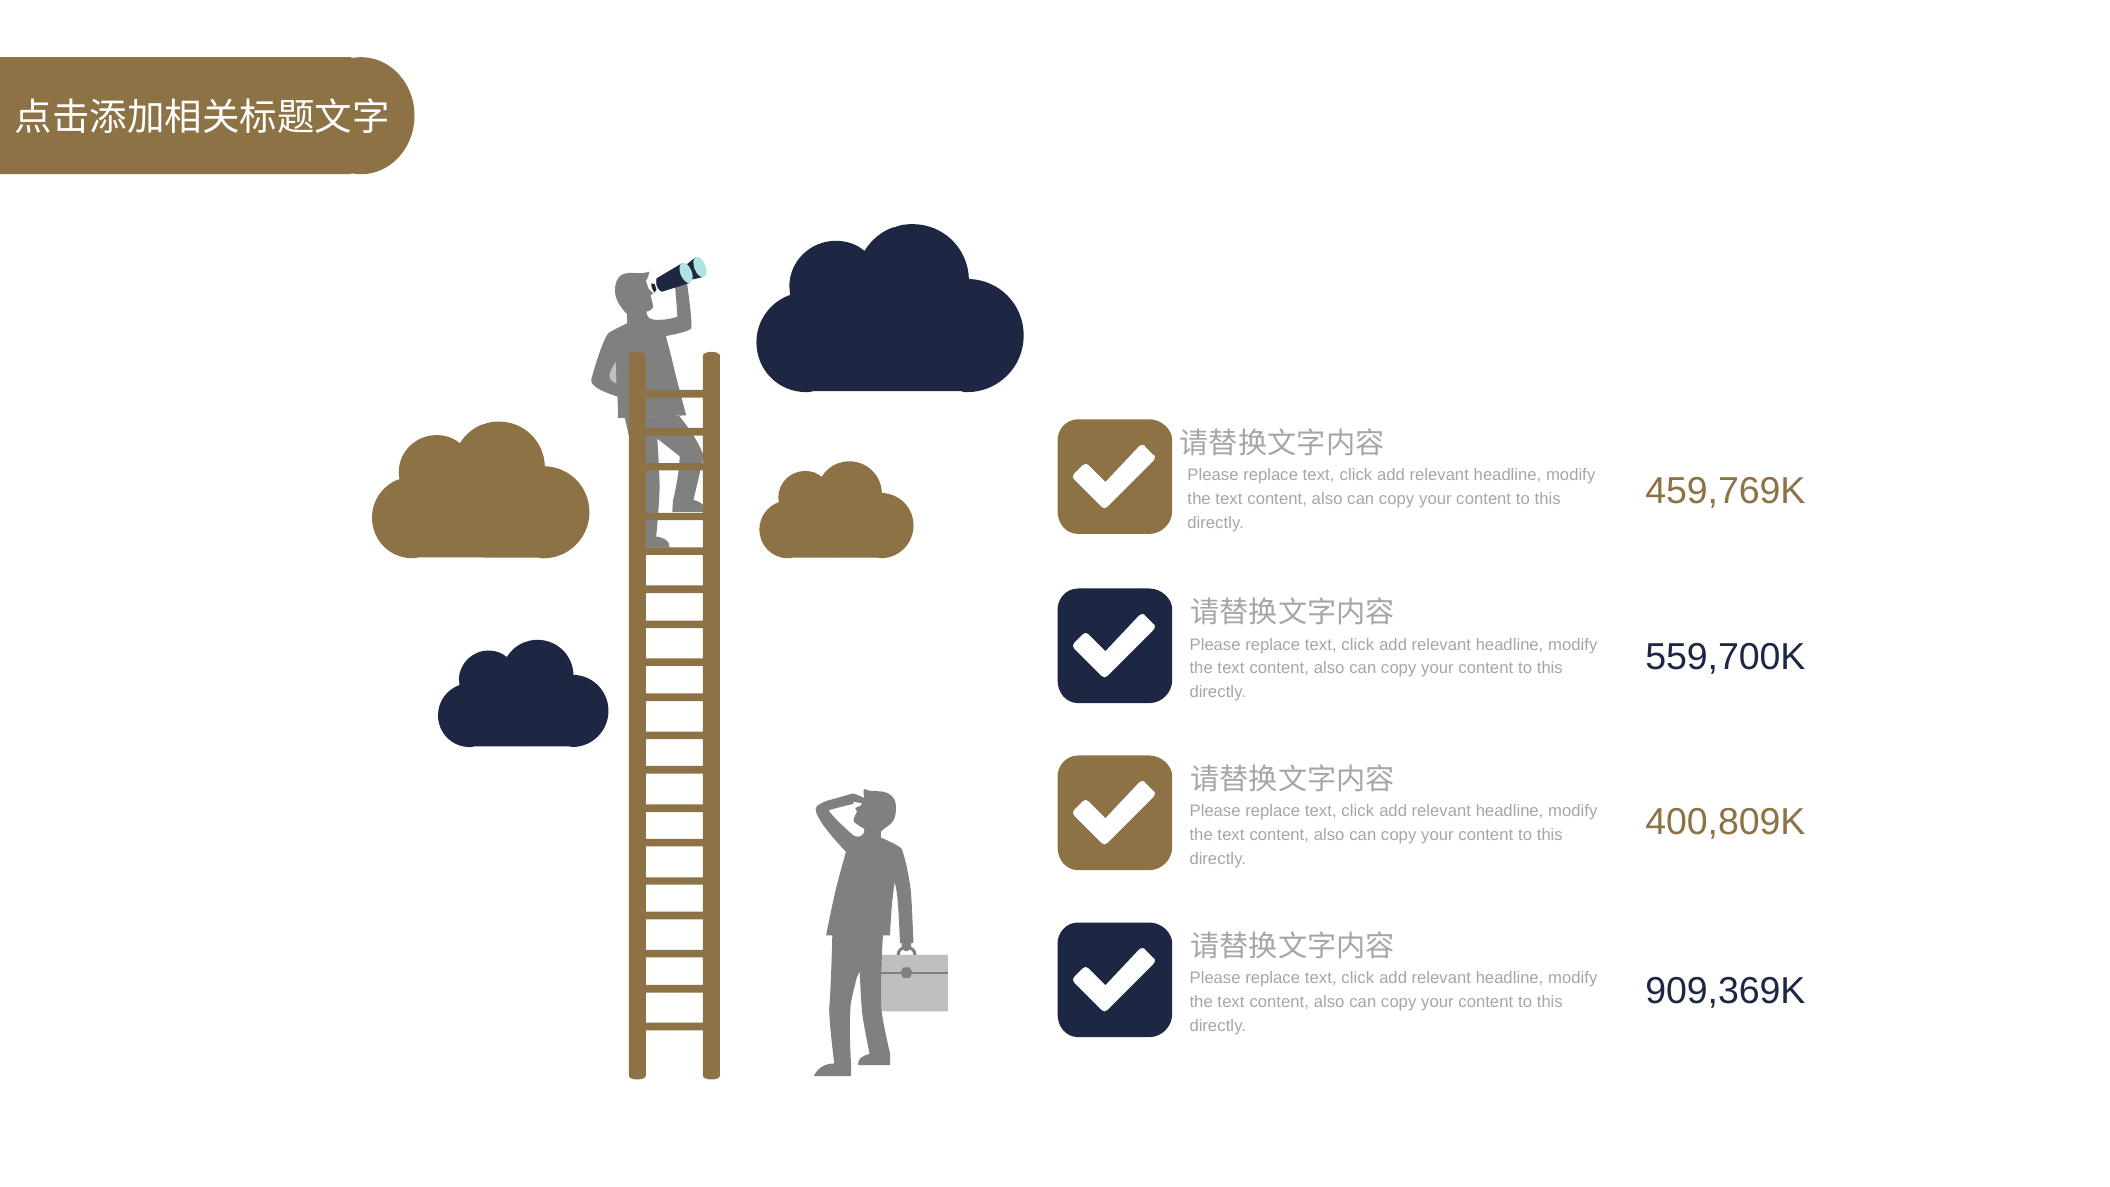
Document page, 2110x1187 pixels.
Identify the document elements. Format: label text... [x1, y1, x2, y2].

text_box [1057, 755, 1173, 871]
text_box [1189, 920, 1625, 1034]
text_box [1189, 753, 1625, 843]
text_box 400,809K [1645, 788, 1806, 843]
text_box 459,769K [1645, 456, 1806, 511]
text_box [628, 351, 720, 1080]
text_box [1179, 417, 1622, 531]
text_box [756, 224, 1024, 393]
text_box [1057, 588, 1173, 704]
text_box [1189, 586, 1625, 700]
text_box 559,700K [1645, 623, 1806, 678]
text_box [1057, 419, 1173, 534]
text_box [371, 421, 590, 559]
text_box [437, 639, 609, 747]
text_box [589, 255, 708, 548]
text_box 909,369K [1645, 957, 1806, 1012]
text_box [759, 461, 914, 559]
text_box 点击添加相关标题文字 [0, 85, 415, 146]
text_box [1057, 922, 1173, 1038]
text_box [813, 787, 948, 1077]
